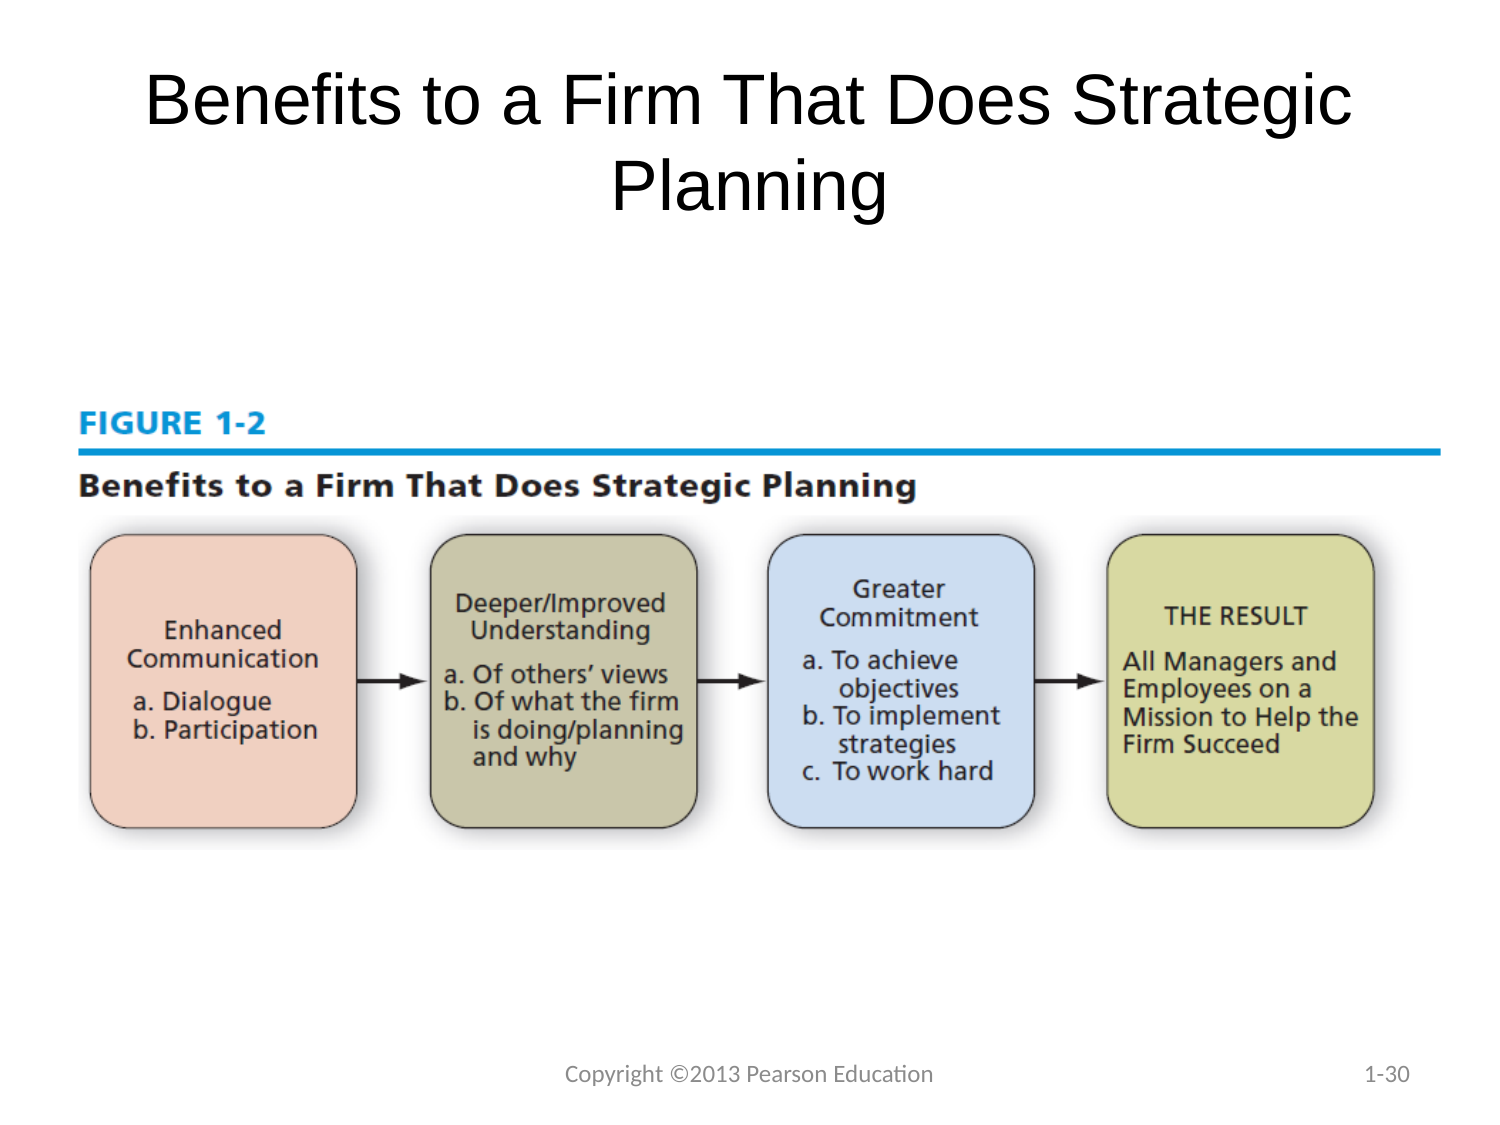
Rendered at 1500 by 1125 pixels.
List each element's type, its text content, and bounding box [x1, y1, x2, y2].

footer Copyright ©2013 Pearson Education [512, 1042, 988, 1103]
picture [63, 396, 1448, 851]
slide_number 1-30 [1074, 1042, 1425, 1103]
title Benefits to a Firm That Does Strategic Planning [75, 45, 1425, 233]
